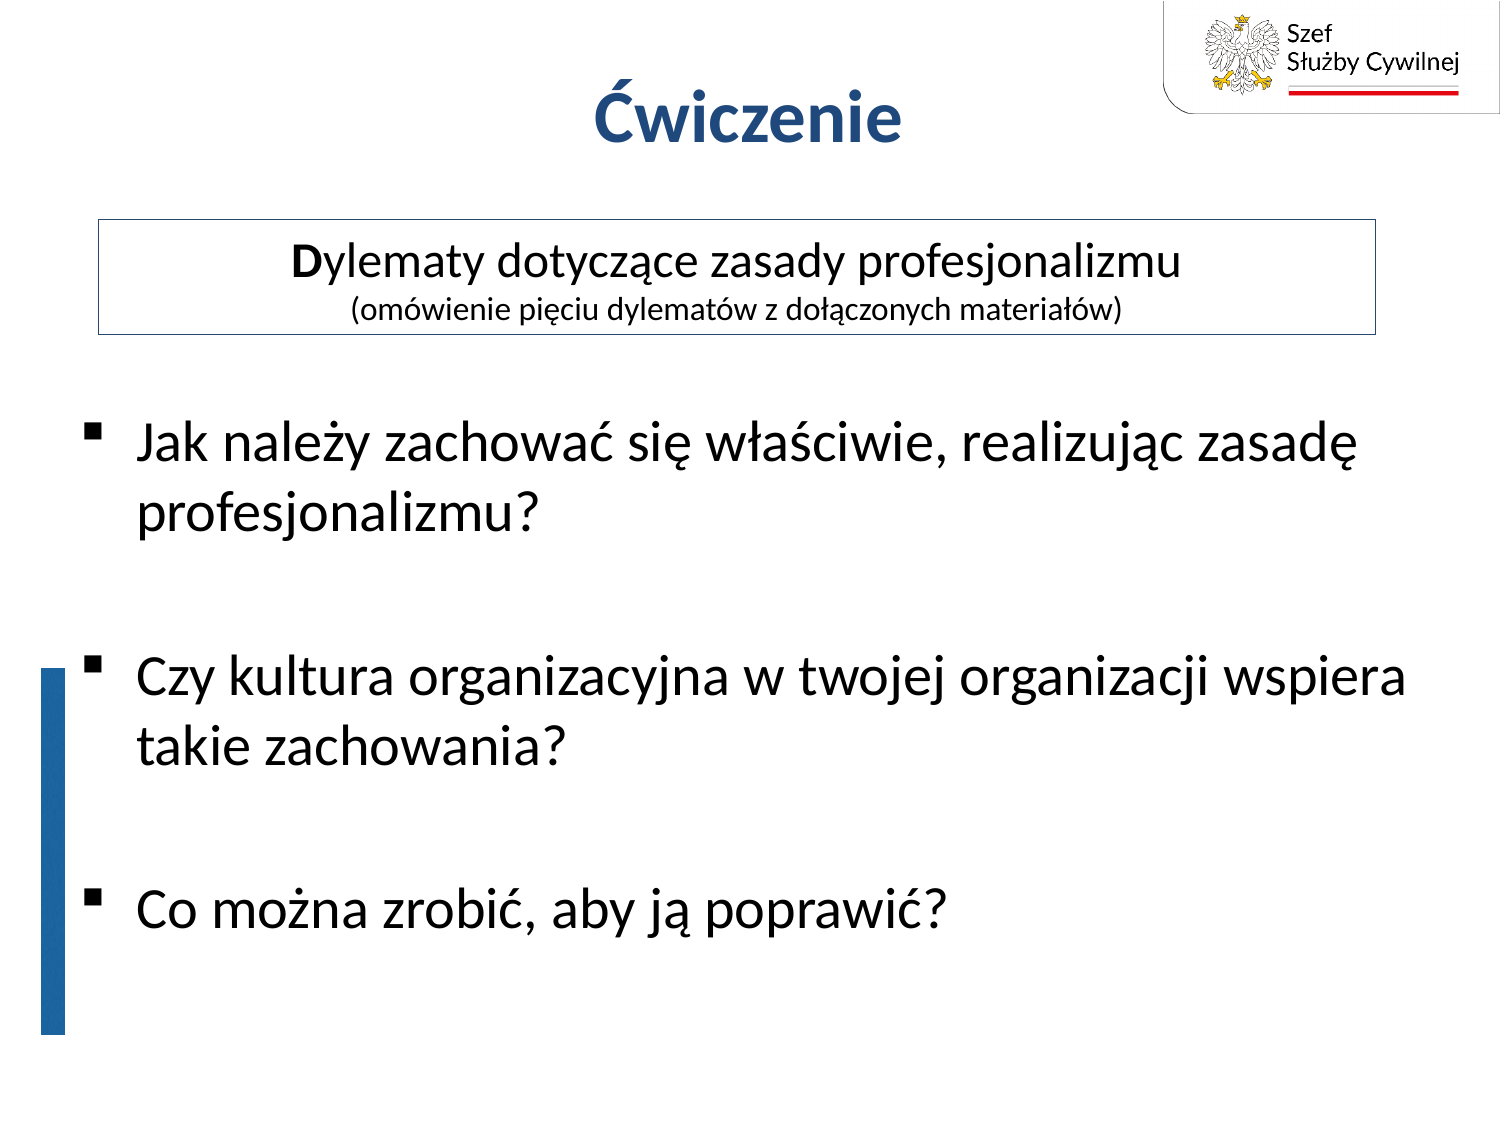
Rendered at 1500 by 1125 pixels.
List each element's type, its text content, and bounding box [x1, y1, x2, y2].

picture [41, 668, 64, 1035]
text_box Jak należy zachować się właściwie, realizując zasadę profesjonalizmu? Czy kultura organizacyjna w twojej organizacji wspiera takie zachowania? Co można zrobić, aby ją poprawić? [64, 349, 1436, 1035]
picture [1163, 0, 1500, 114]
title Ćwiczenie [98, 60, 1400, 185]
text_box Dylematy dotyczące zasady profesjonalizmu (omówienie pięciu dylematów z dołączonych materiałów) [98, 219, 1376, 335]
